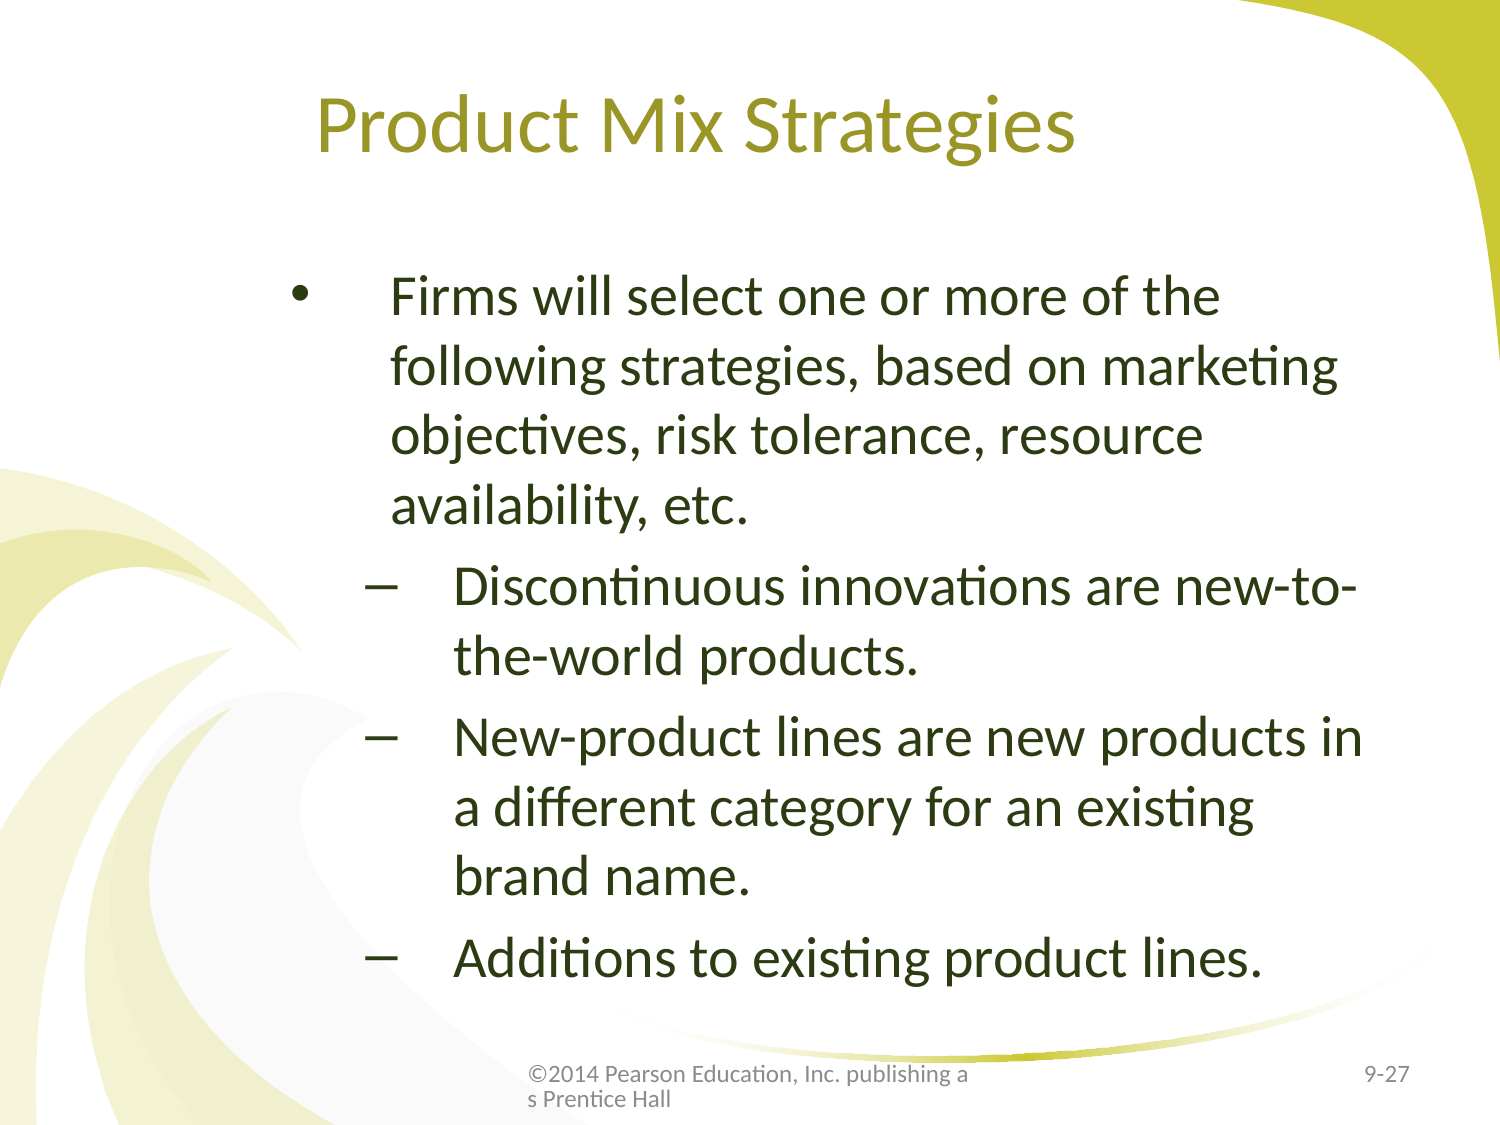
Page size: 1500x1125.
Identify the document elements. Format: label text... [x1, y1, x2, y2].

title Product Mix Strategies [300, 37, 1438, 200]
list Firms will select one or more of the following strategies, based on marketing objectives, risk tolerance, resource availability, etc. Discontinuous innovations are new-to-the-world products. New-product lines are new products in a different category for an existing brand name. Additions to existing product lines. [275, 249, 1388, 1000]
footer ©2014 Pearson Education, Inc. publishing as Prentice Hall [512, 1042, 988, 1103]
slide_number 9-27 [1074, 1042, 1425, 1103]
